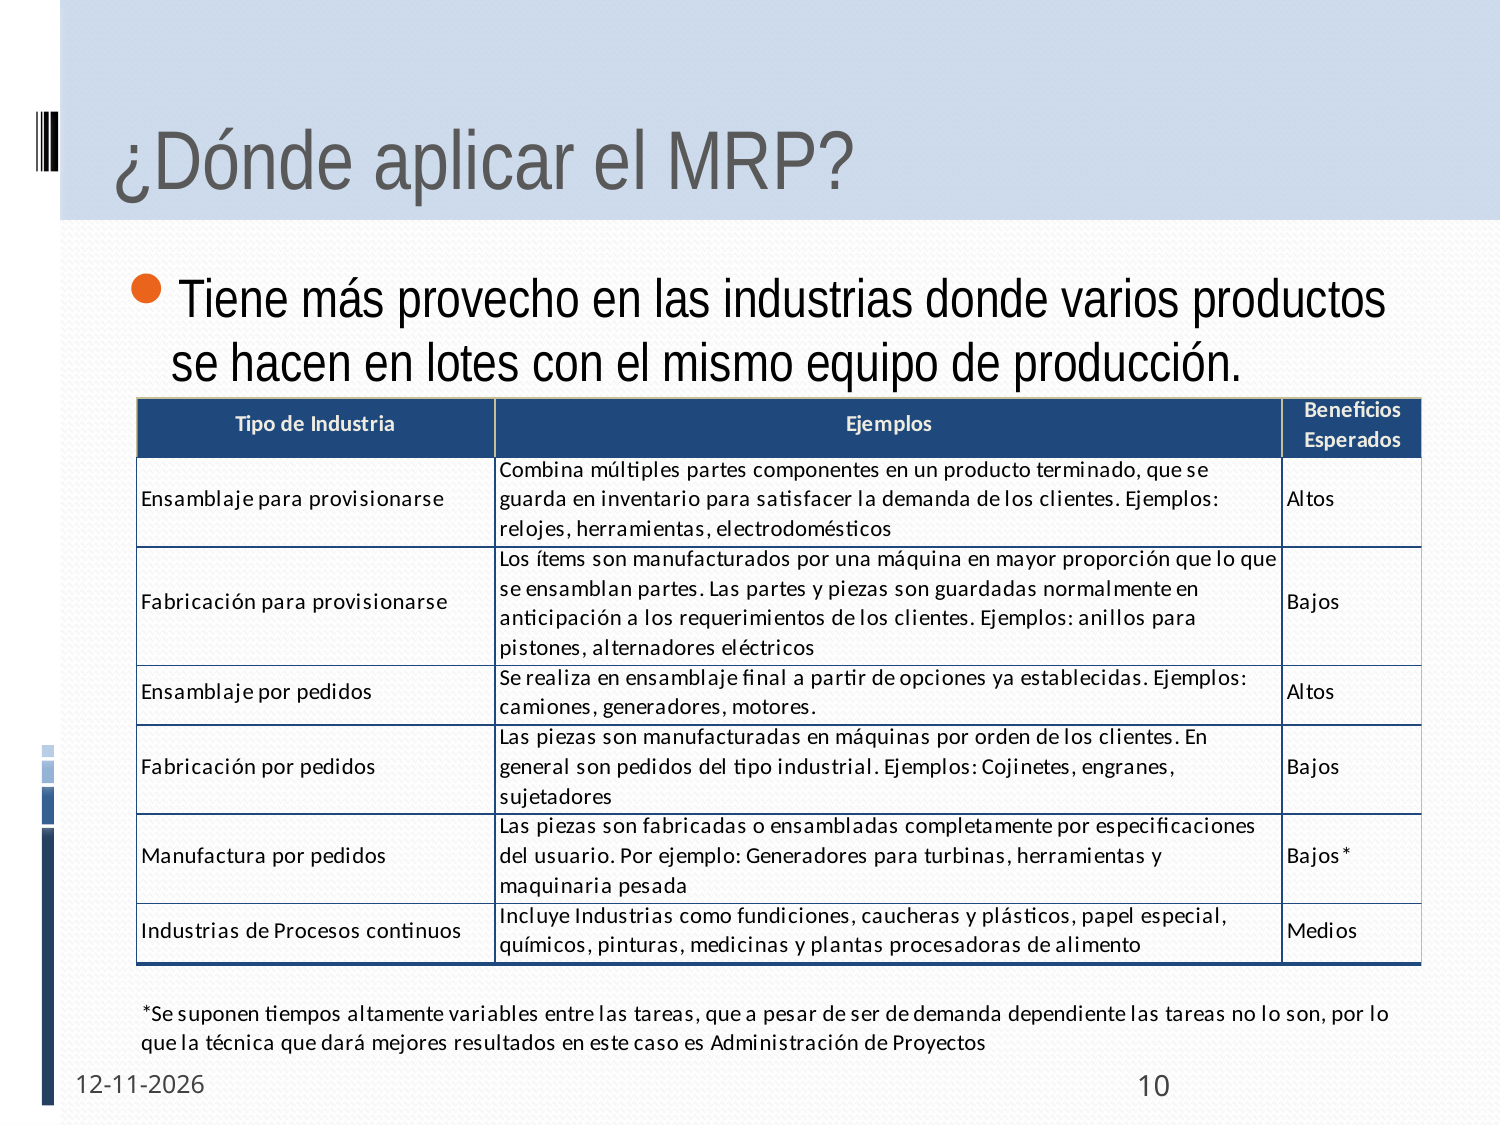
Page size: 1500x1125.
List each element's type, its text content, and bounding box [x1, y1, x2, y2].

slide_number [1424, 399, 1429, 1038]
list Tiene más provecho en las industrias donde varios productos se hacen en lotes con el mismo equipo de producción. [111, 255, 1436, 1038]
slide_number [75, 1042, 243, 1103]
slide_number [128, 398, 135, 1038]
title ¿Dónde aplicar el MRP? [111, 18, 1436, 207]
slide_number 10 [1045, 1084, 1171, 1107]
slide_number 13 [128, 1042, 243, 1083]
picture [135, 396, 1424, 1071]
